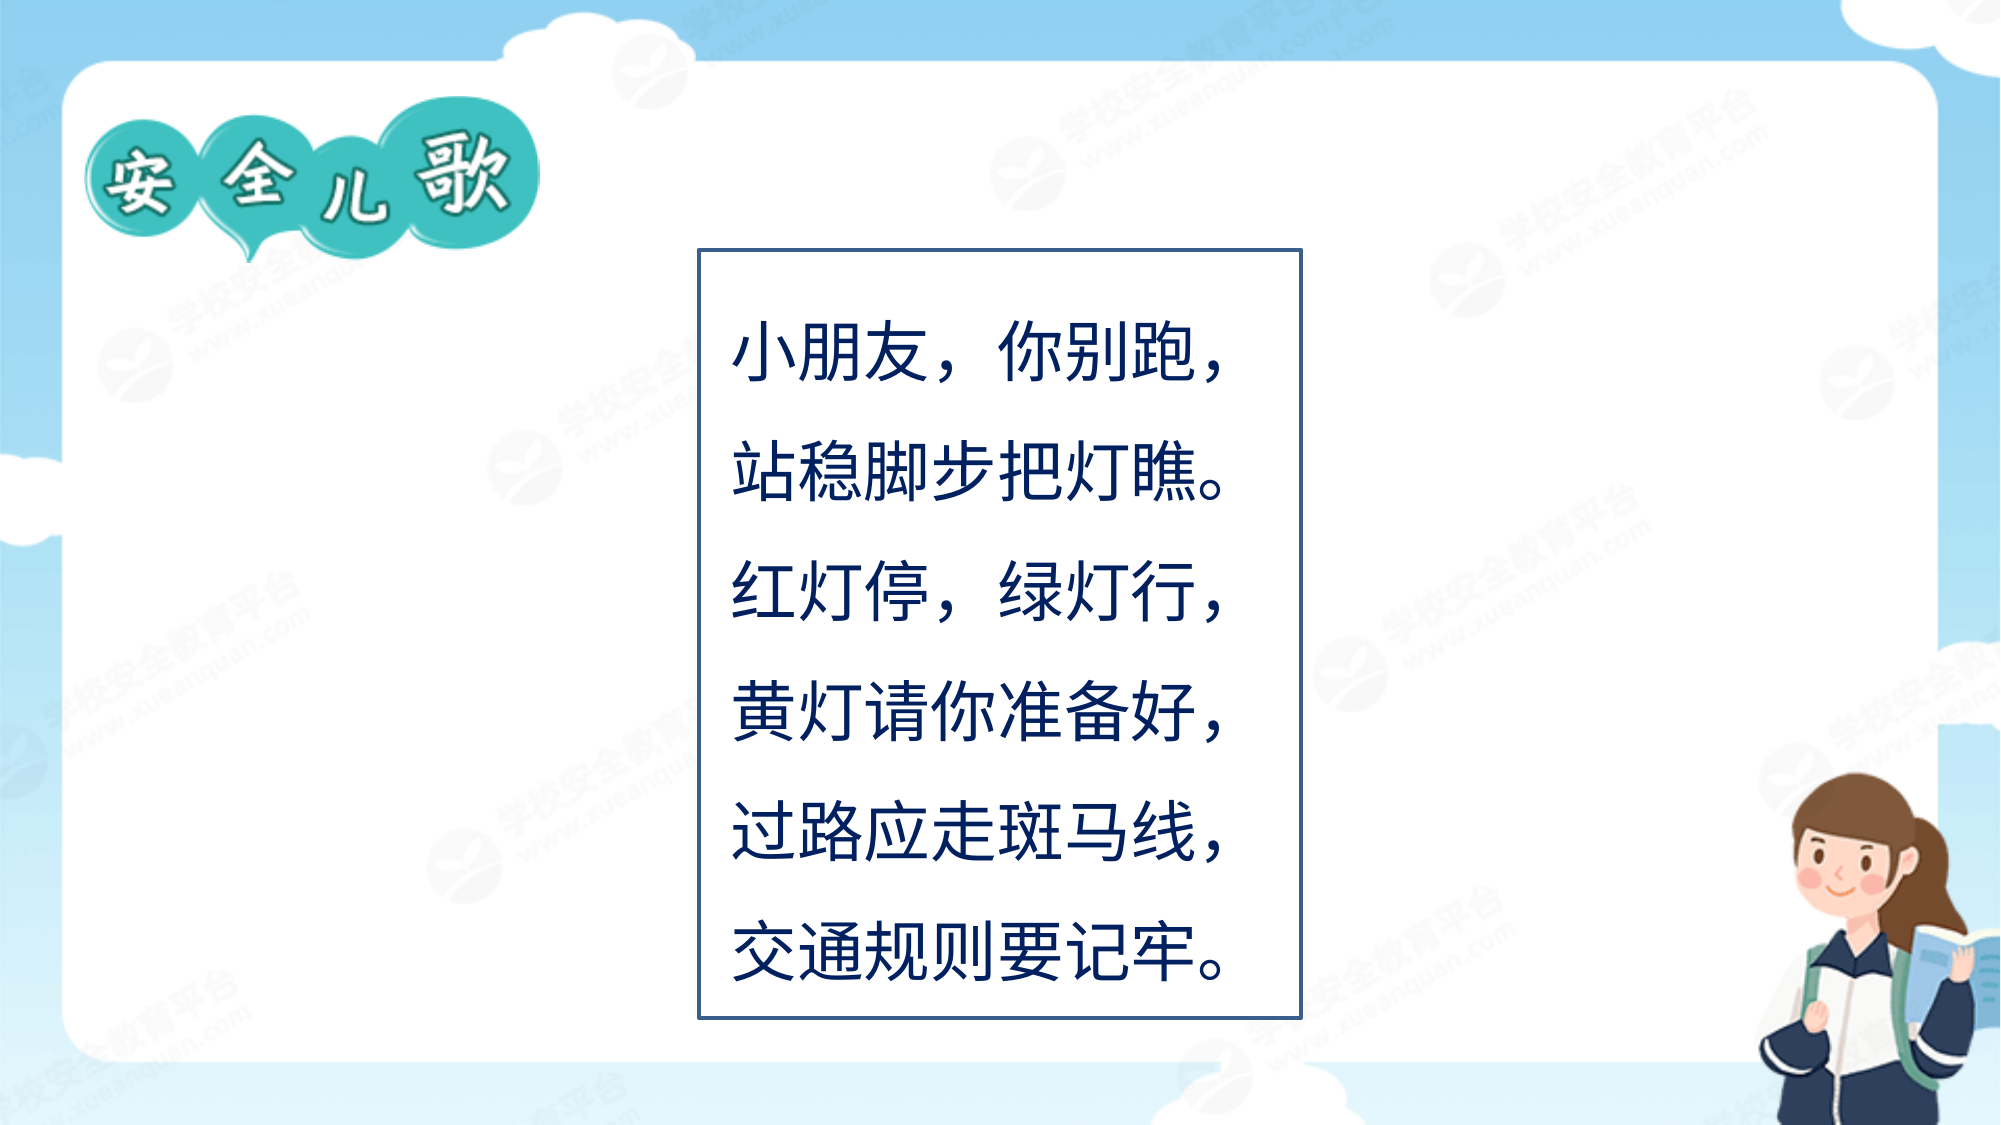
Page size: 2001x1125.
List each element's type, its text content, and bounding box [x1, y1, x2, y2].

text_box [697, 248, 1303, 1020]
text_box 小朋友，你别跑， 站稳脚步把灯瞧。 红灯停，绿灯行， 黄灯请你准备好， 过路应走斑马线， 交通规则要记牢。 [715, 262, 1287, 998]
picture [0, 0, 2001, 1125]
